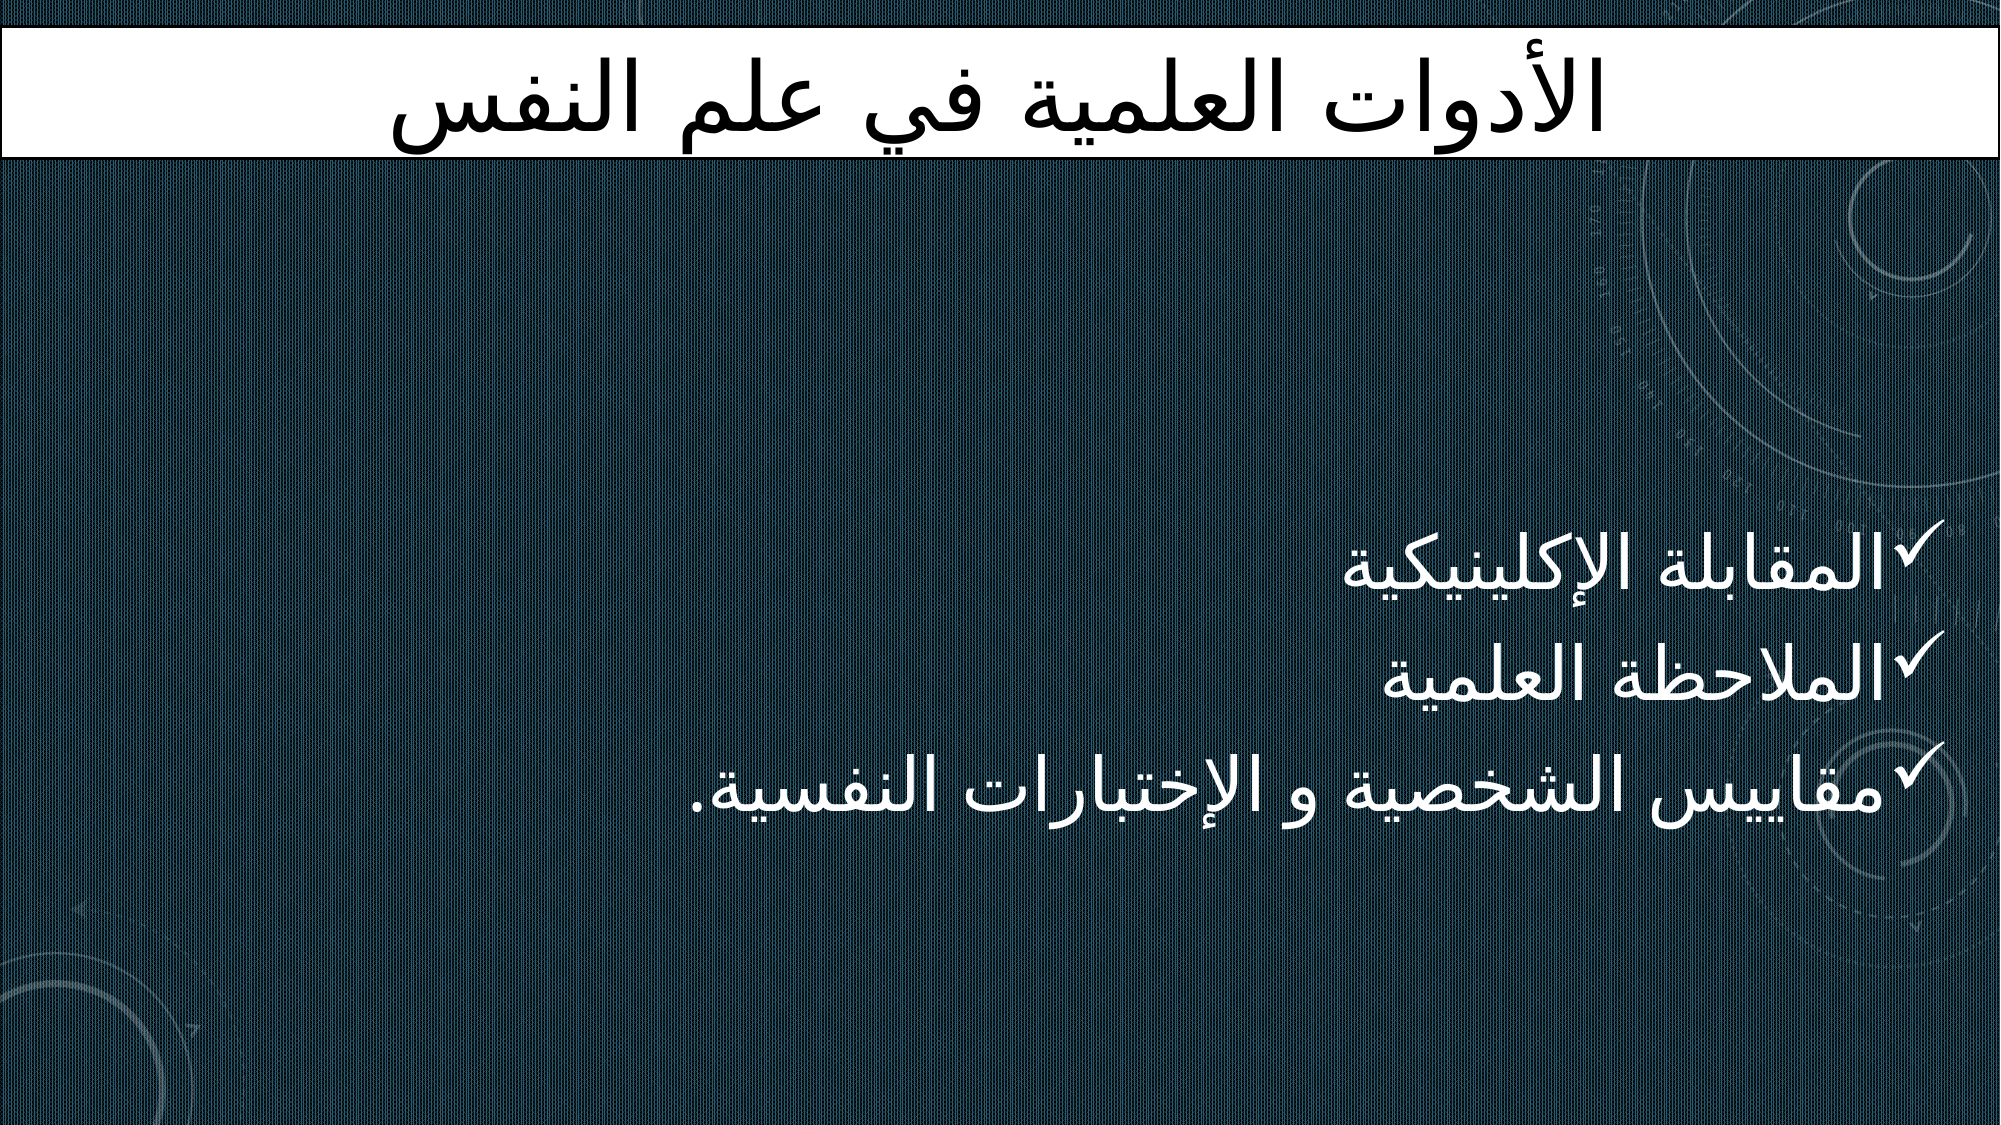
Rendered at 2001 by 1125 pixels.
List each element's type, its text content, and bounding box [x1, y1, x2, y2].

picture [0, 0, 2000, 25]
list المقابلة الإكلينيكية الملاحظة العلمية مقاييس الشخصية و الإختبارات النفسية. [44, 286, 1966, 1055]
picture [0, 160, 2000, 1125]
title الأدوات العلمية في علم النفس [0, 25, 2000, 160]
